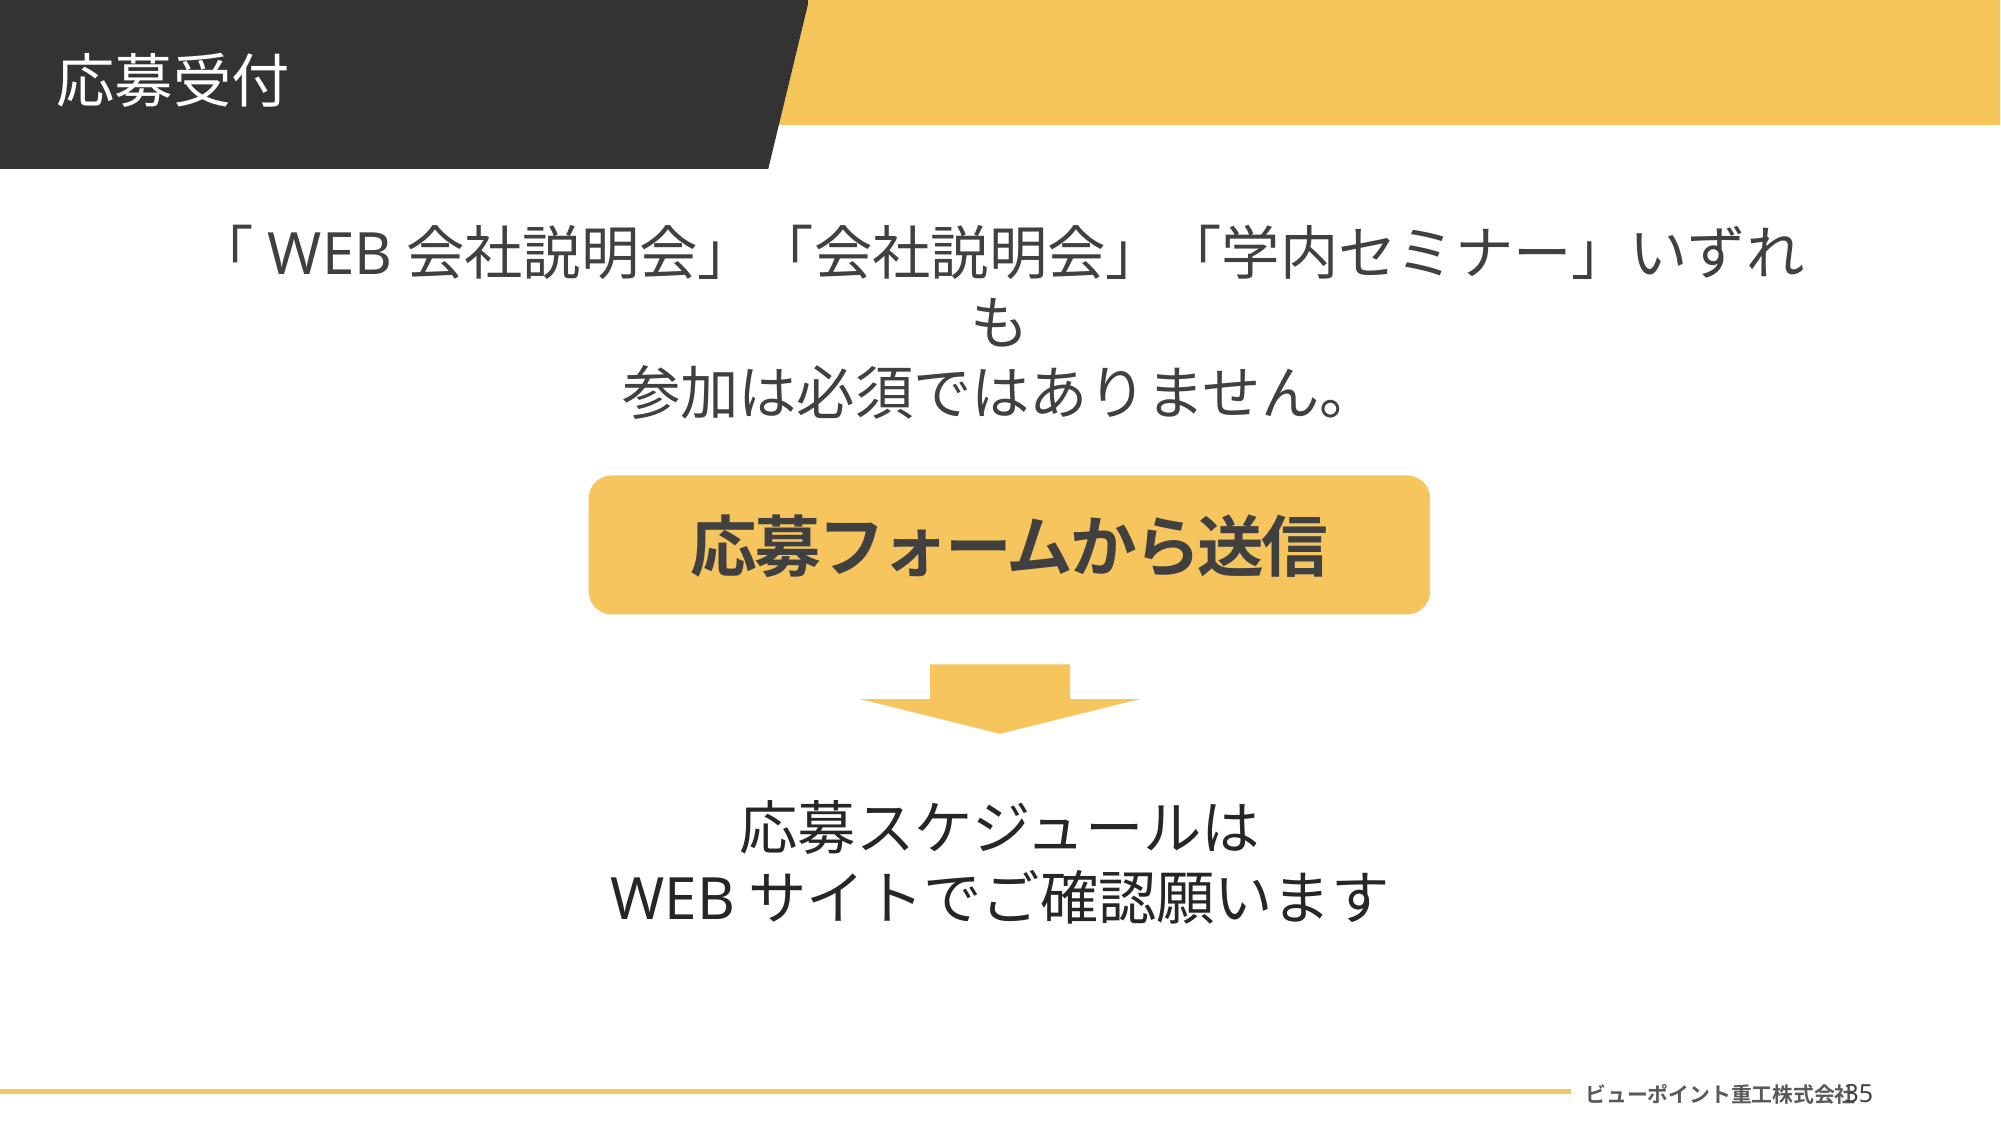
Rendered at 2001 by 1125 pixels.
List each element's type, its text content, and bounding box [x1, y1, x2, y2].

text_box 「WEB会社説明会」「会社説明会」「学内セミナー」いずれも 参加は必須ではありません。 [158, 234, 1842, 409]
title 応募受付 [41, 42, 1096, 124]
text_box 応募フォームから送信 [587, 474, 1432, 616]
text_box [859, 663, 1141, 735]
text_box 応募スケジュールは WEBサイトでご確認願います [489, 783, 1511, 939]
